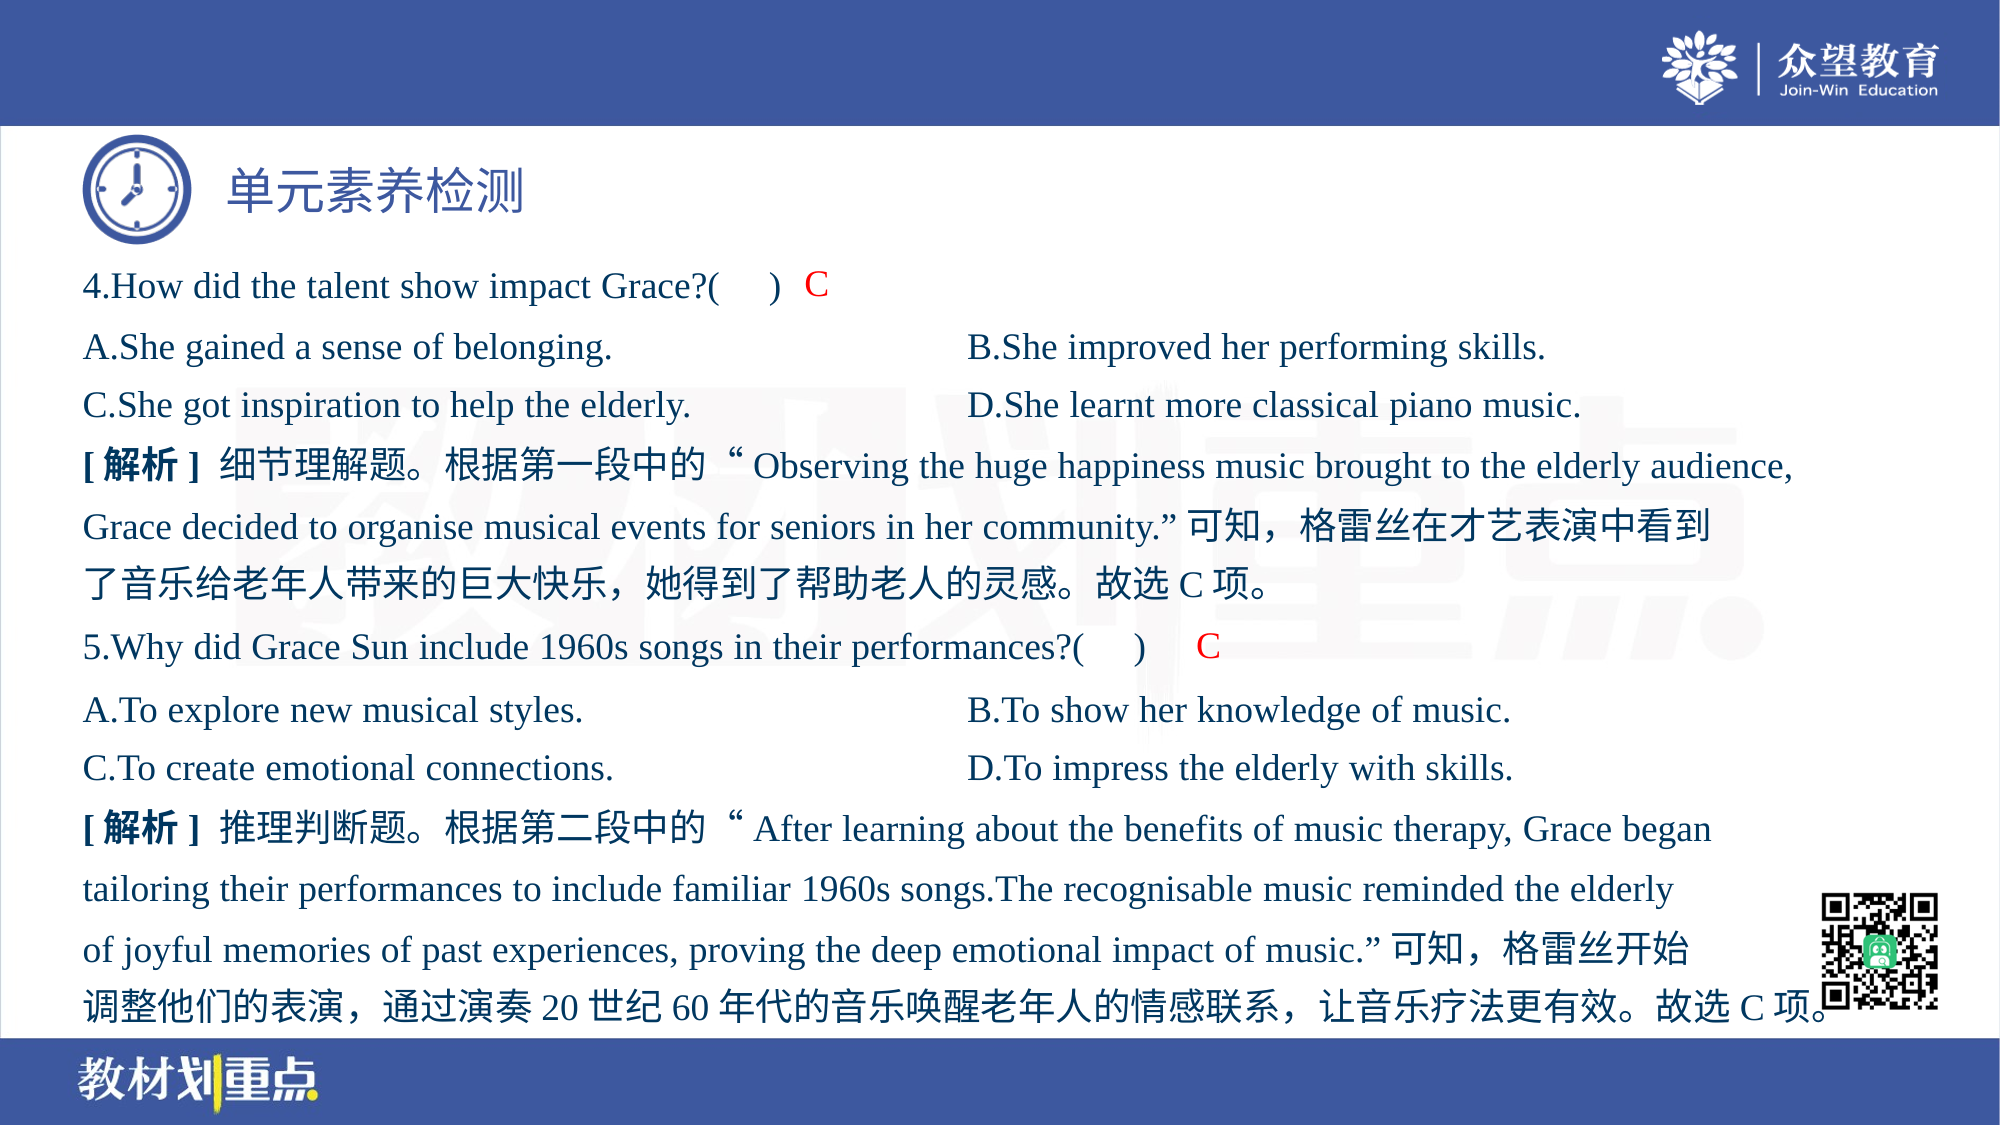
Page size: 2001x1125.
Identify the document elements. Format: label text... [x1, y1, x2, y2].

text_box 5.Why did Grace Sun include 1960s songs in their performances?( ) [82, 608, 1817, 662]
text_box C [1182, 607, 1235, 661]
text_box 4.How did the talent show impact Grace?( ) [82, 247, 1817, 301]
text_box [解析] 推理判断题。根据第二段中的“After learning about the benefits of music therapy, Grace began tailoring their performances to include familiar 1960s songs.The recognisable music reminded the elderly of joyful memories of past experiences, proving the deep emotional impact of music.”可知，格雷丝开始 调整他们的表演，通过演奏20世纪60年代的音乐唤醒老年人的情感联系，让音乐疗法更有效。故选C项。 [82, 788, 1817, 1024]
text_box C [790, 245, 843, 300]
text_box A.To explore new musical styles. B.To show her knowledge of music. C.To create emotional connections. D.To impress the elderly with skills. [82, 669, 1817, 783]
text_box A.She gained a sense of belonging. B.She improved her performing skills. C.She got inspiration to help the elderly. D.She learnt more classical piano music. [82, 306, 1817, 420]
picture [0, 0, 2000, 1125]
text_box [解析] 细节理解题。根据第一段中的“Observing the huge happiness music brought to the elderly audience, Grace decided to organise musical events for seniors in her community.”可知，格雷丝在才艺表演中看到 了音乐给老年人带来的巨大快乐，她得到了帮助老人的灵感。故选C项。 [82, 425, 1817, 601]
